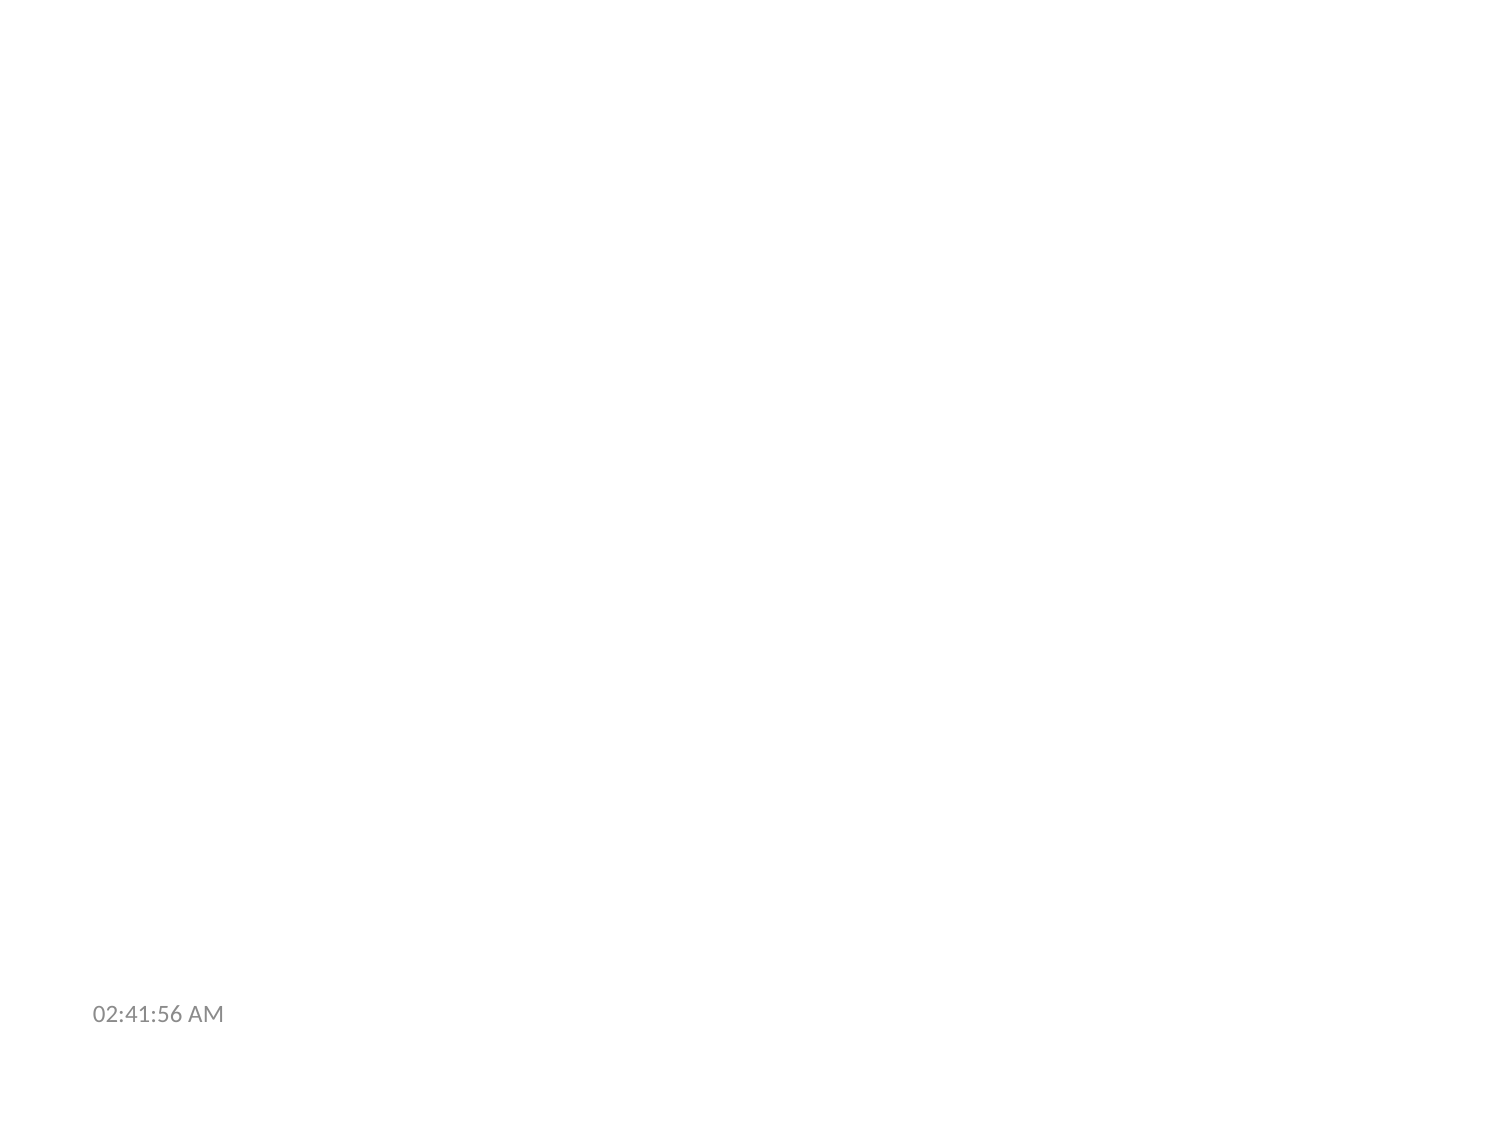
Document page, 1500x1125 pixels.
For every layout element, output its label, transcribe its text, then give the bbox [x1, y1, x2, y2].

text_box 3:35:09 PM [77, 982, 428, 1043]
